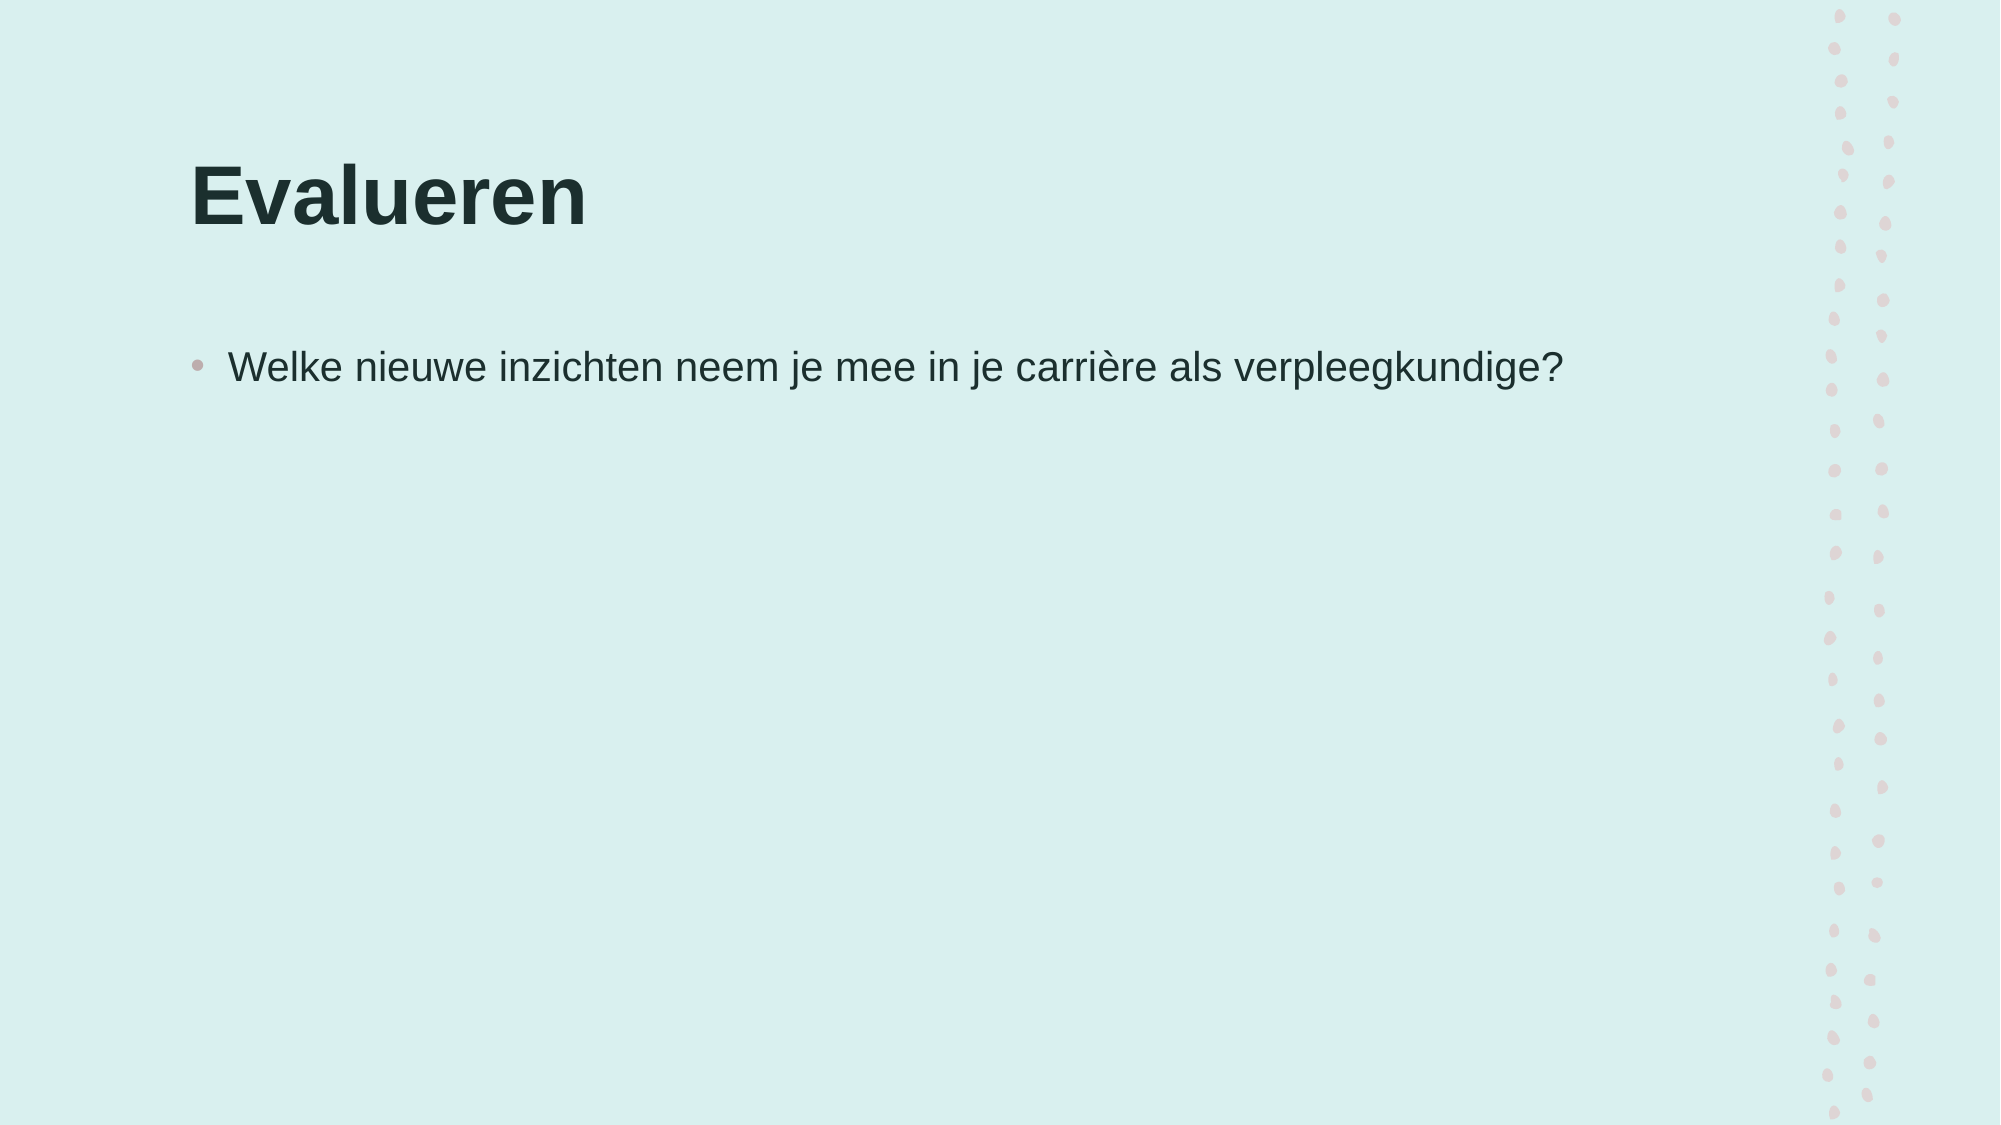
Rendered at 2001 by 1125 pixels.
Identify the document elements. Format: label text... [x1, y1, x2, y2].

list Welke nieuwe inzichten neem je mee in je carrière als verpleegkundige? [175, 307, 1756, 1022]
title Evalueren [175, 82, 1756, 300]
